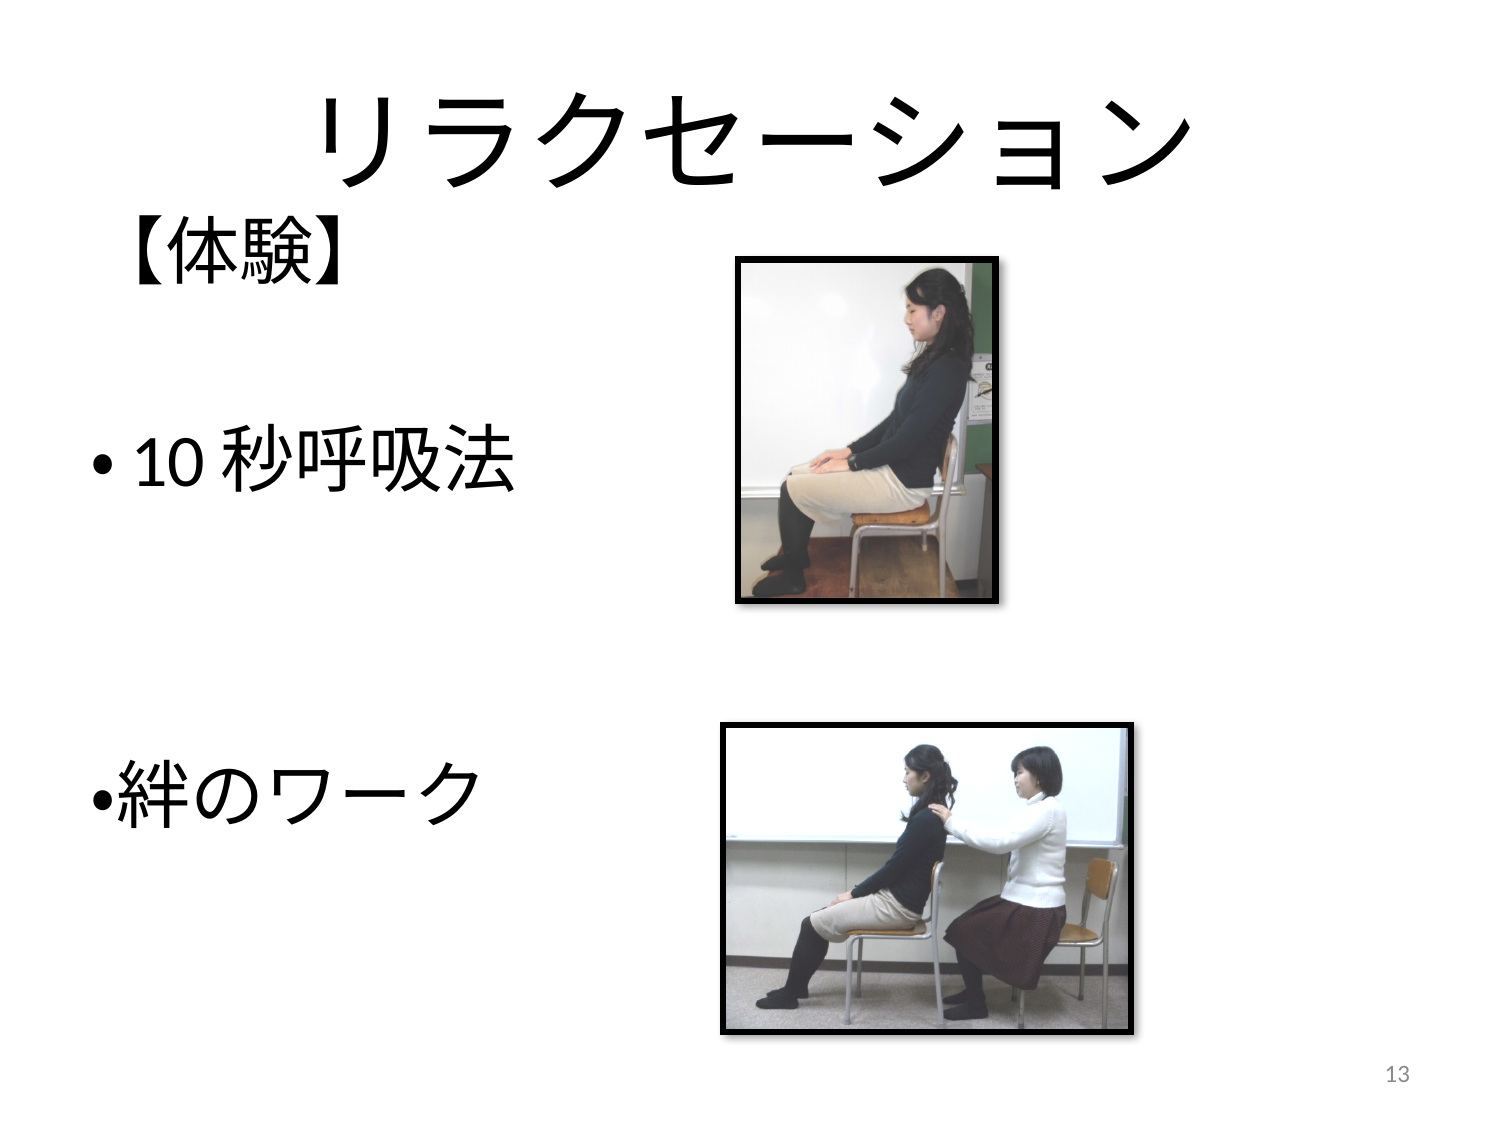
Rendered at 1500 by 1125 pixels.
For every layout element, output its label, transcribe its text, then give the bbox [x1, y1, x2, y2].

title リラクセーション [75, 45, 1425, 196]
picture [698, 304, 1035, 557]
slide_number 13 [1074, 1042, 1425, 1103]
list 【体験】 ・10秒呼吸法 ・絆のワーク [75, 196, 1426, 1059]
picture [726, 727, 1129, 1030]
